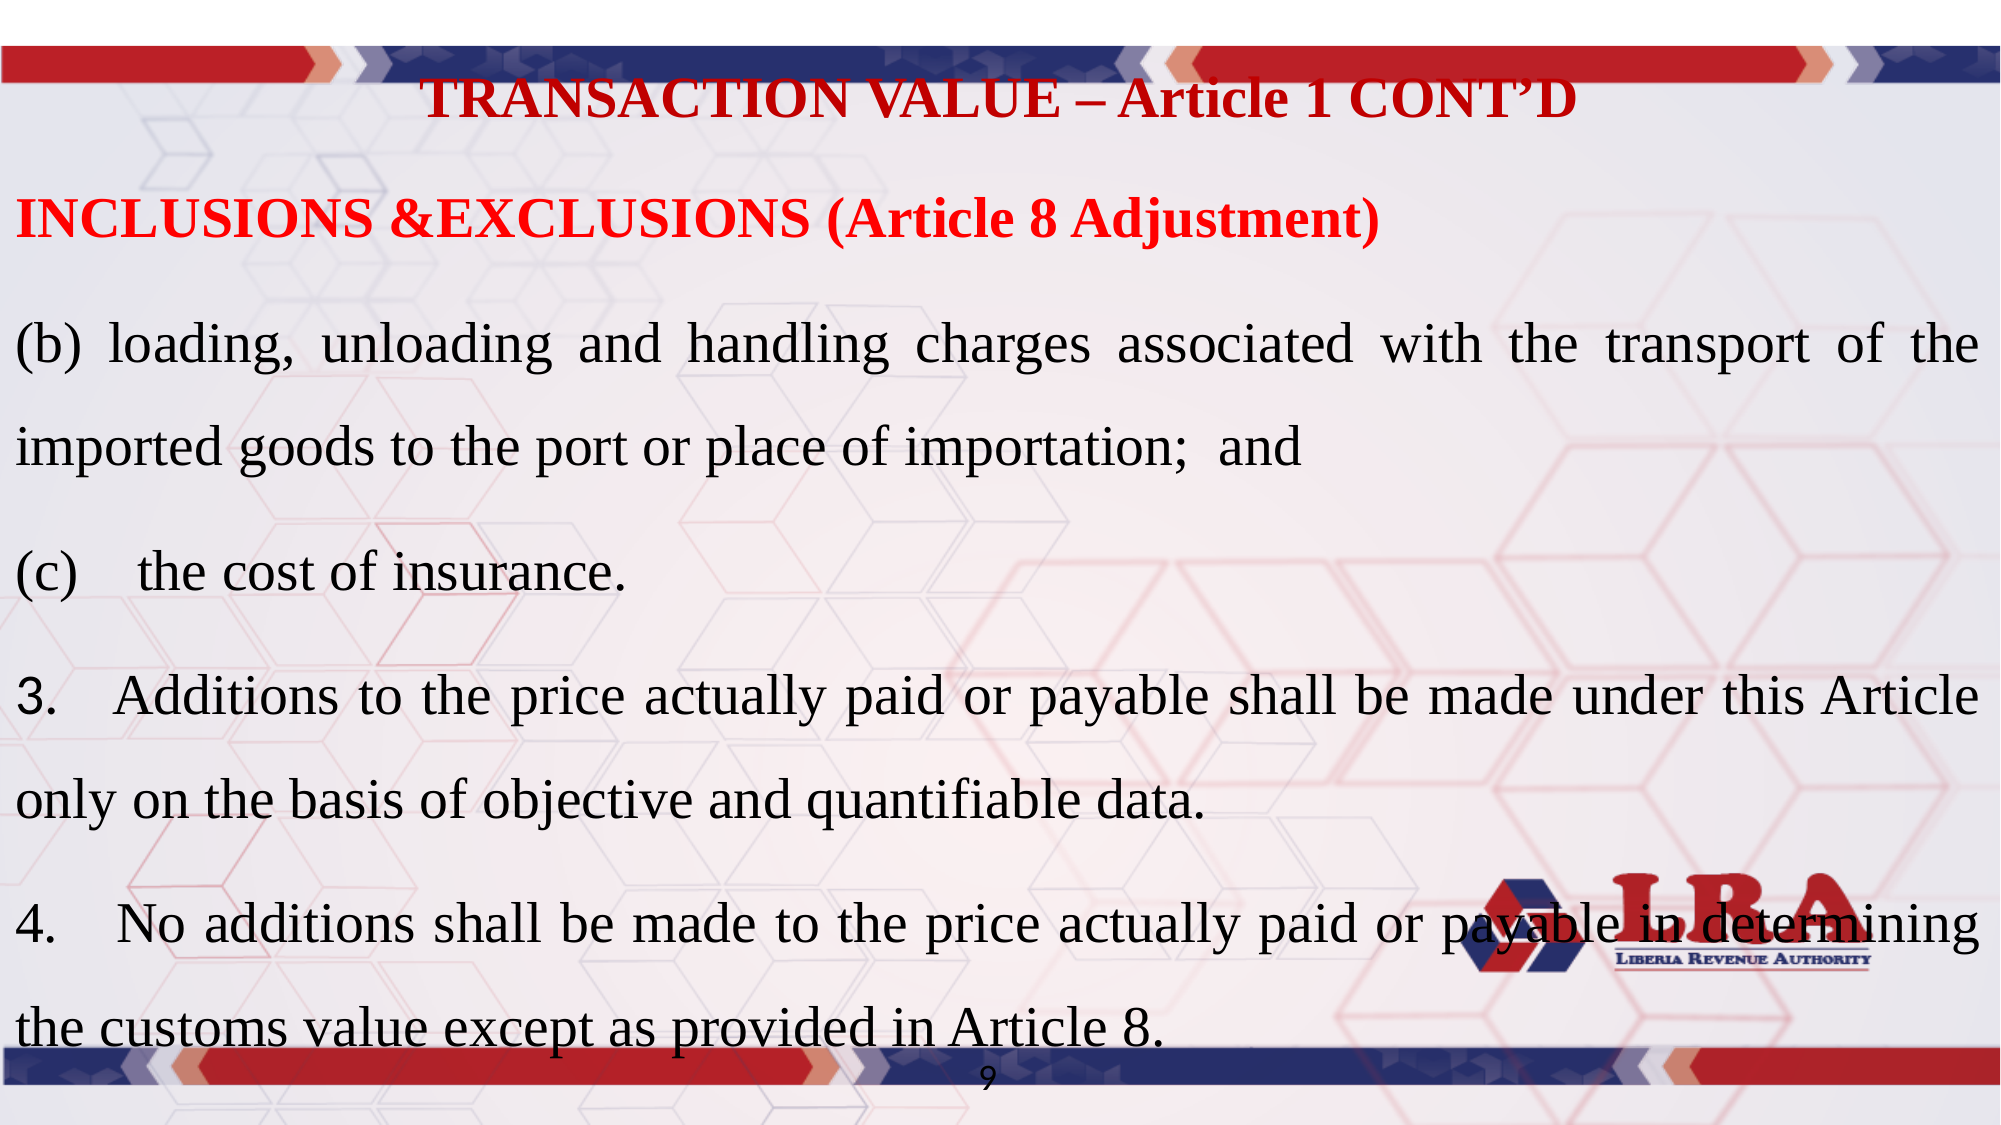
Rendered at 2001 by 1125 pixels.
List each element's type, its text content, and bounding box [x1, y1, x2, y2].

picture [0, 0, 2001, 1125]
list INCLUSIONS &EXCLUSIONS (Article 8 Adjustment) (b) loading, unloading and handling charges associated with the transport of the imported goods to the port or place of importation; and (c) the cost of insurance. 3. Additions to the price actually paid or payable shall be made under this Article only on the basis of objective and quantifiable data. 4. No additions shall be made to the price actually paid or payable in determining the customs value except as provided in Article 8. [0, 138, 2000, 1074]
text_box 9 [963, 1045, 1044, 1106]
title TRANSACTION VALUE – Article 1 CONT’D [0, 59, 2000, 138]
